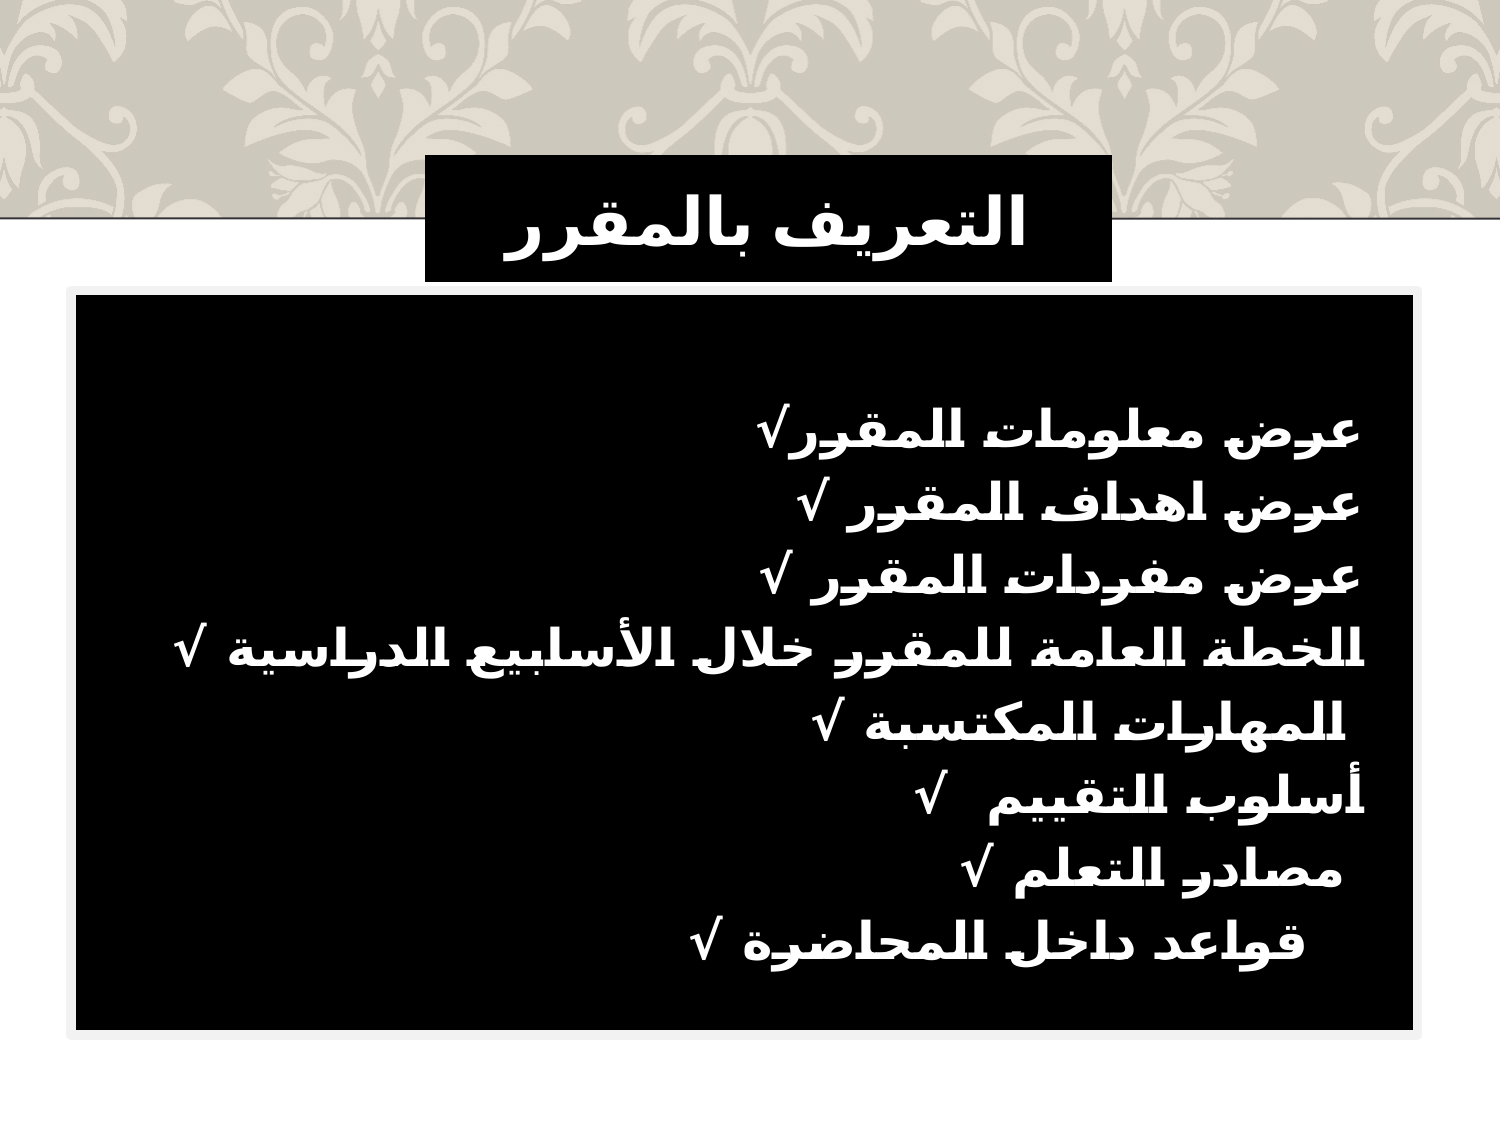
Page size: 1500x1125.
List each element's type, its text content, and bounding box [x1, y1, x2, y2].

text_box [69, 289, 1419, 1036]
title التعريف بالمقرر [425, 155, 1112, 282]
list √عرض معلومات المقرر √ عرض اهداف المقرر √ عرض مفردات المقرر √ الخطة العامة للمقرر خلال الأسابيع الدراسية √ المهارات المكتسبة √ أسلوب التقييم √ مصادر التعلم √ قواعد داخل المحاضرة [29, 314, 1380, 983]
